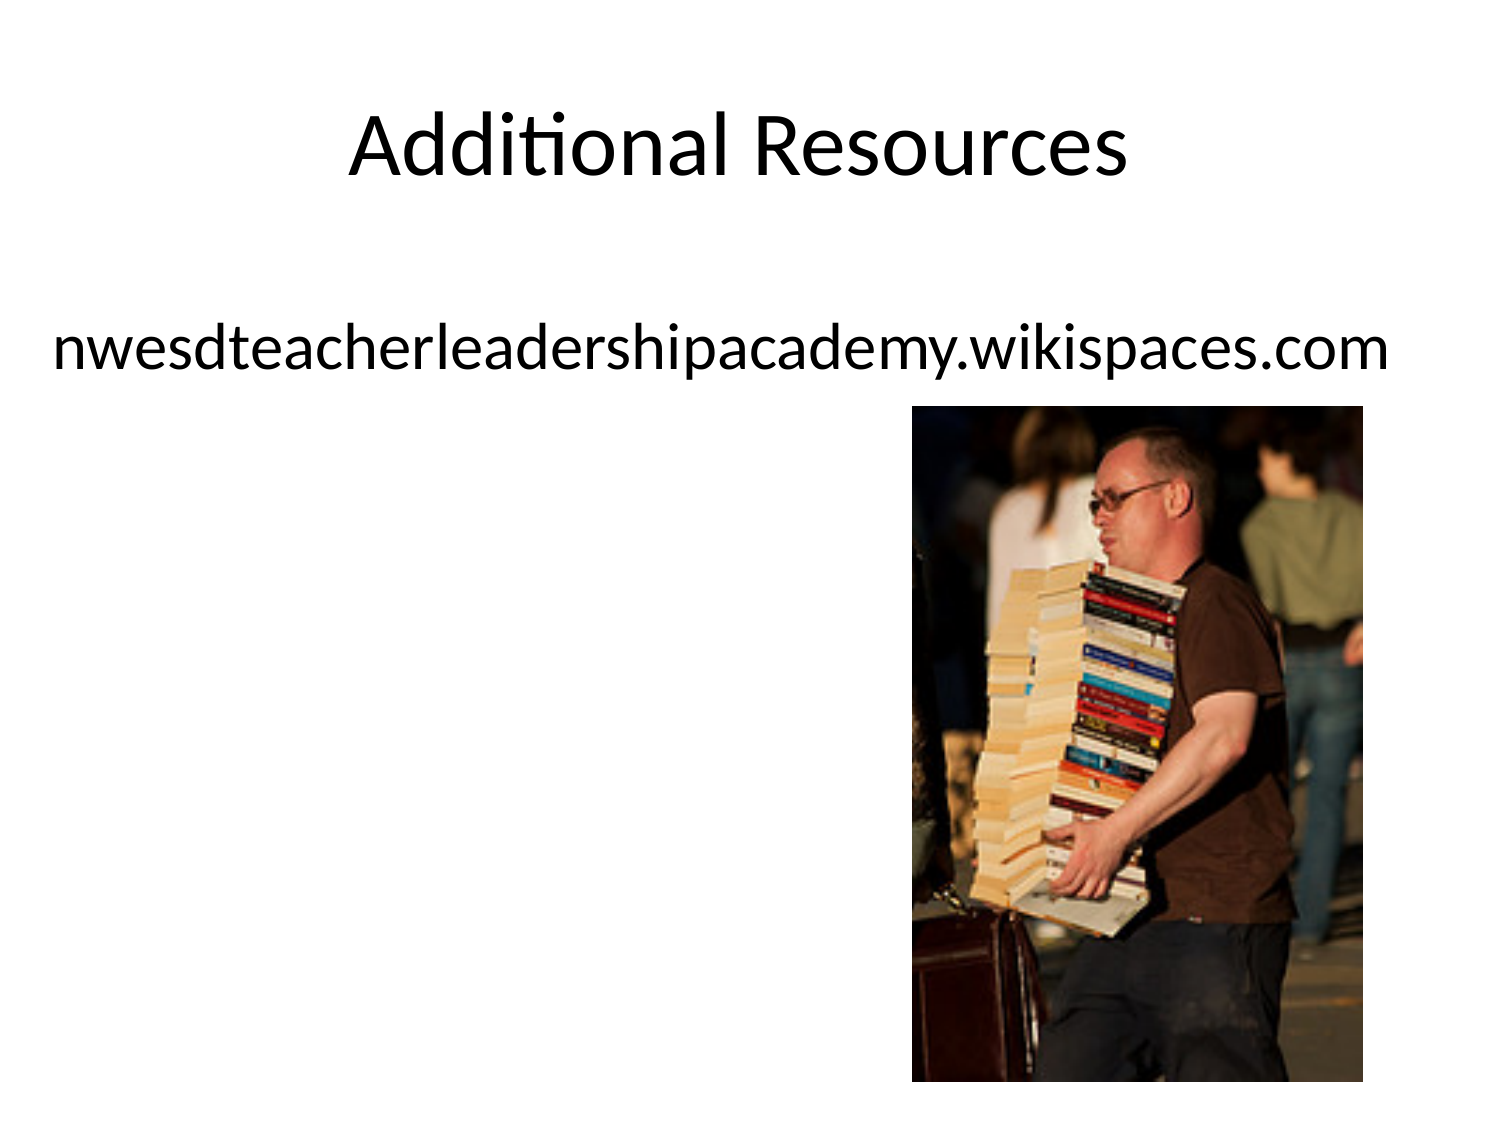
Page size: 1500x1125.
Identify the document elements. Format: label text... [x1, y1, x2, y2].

list nwesdteacherleadershipacademy.wikispaces.com [37, 295, 1488, 675]
picture [912, 405, 1363, 1082]
title Additional Resources [75, 45, 1425, 233]
